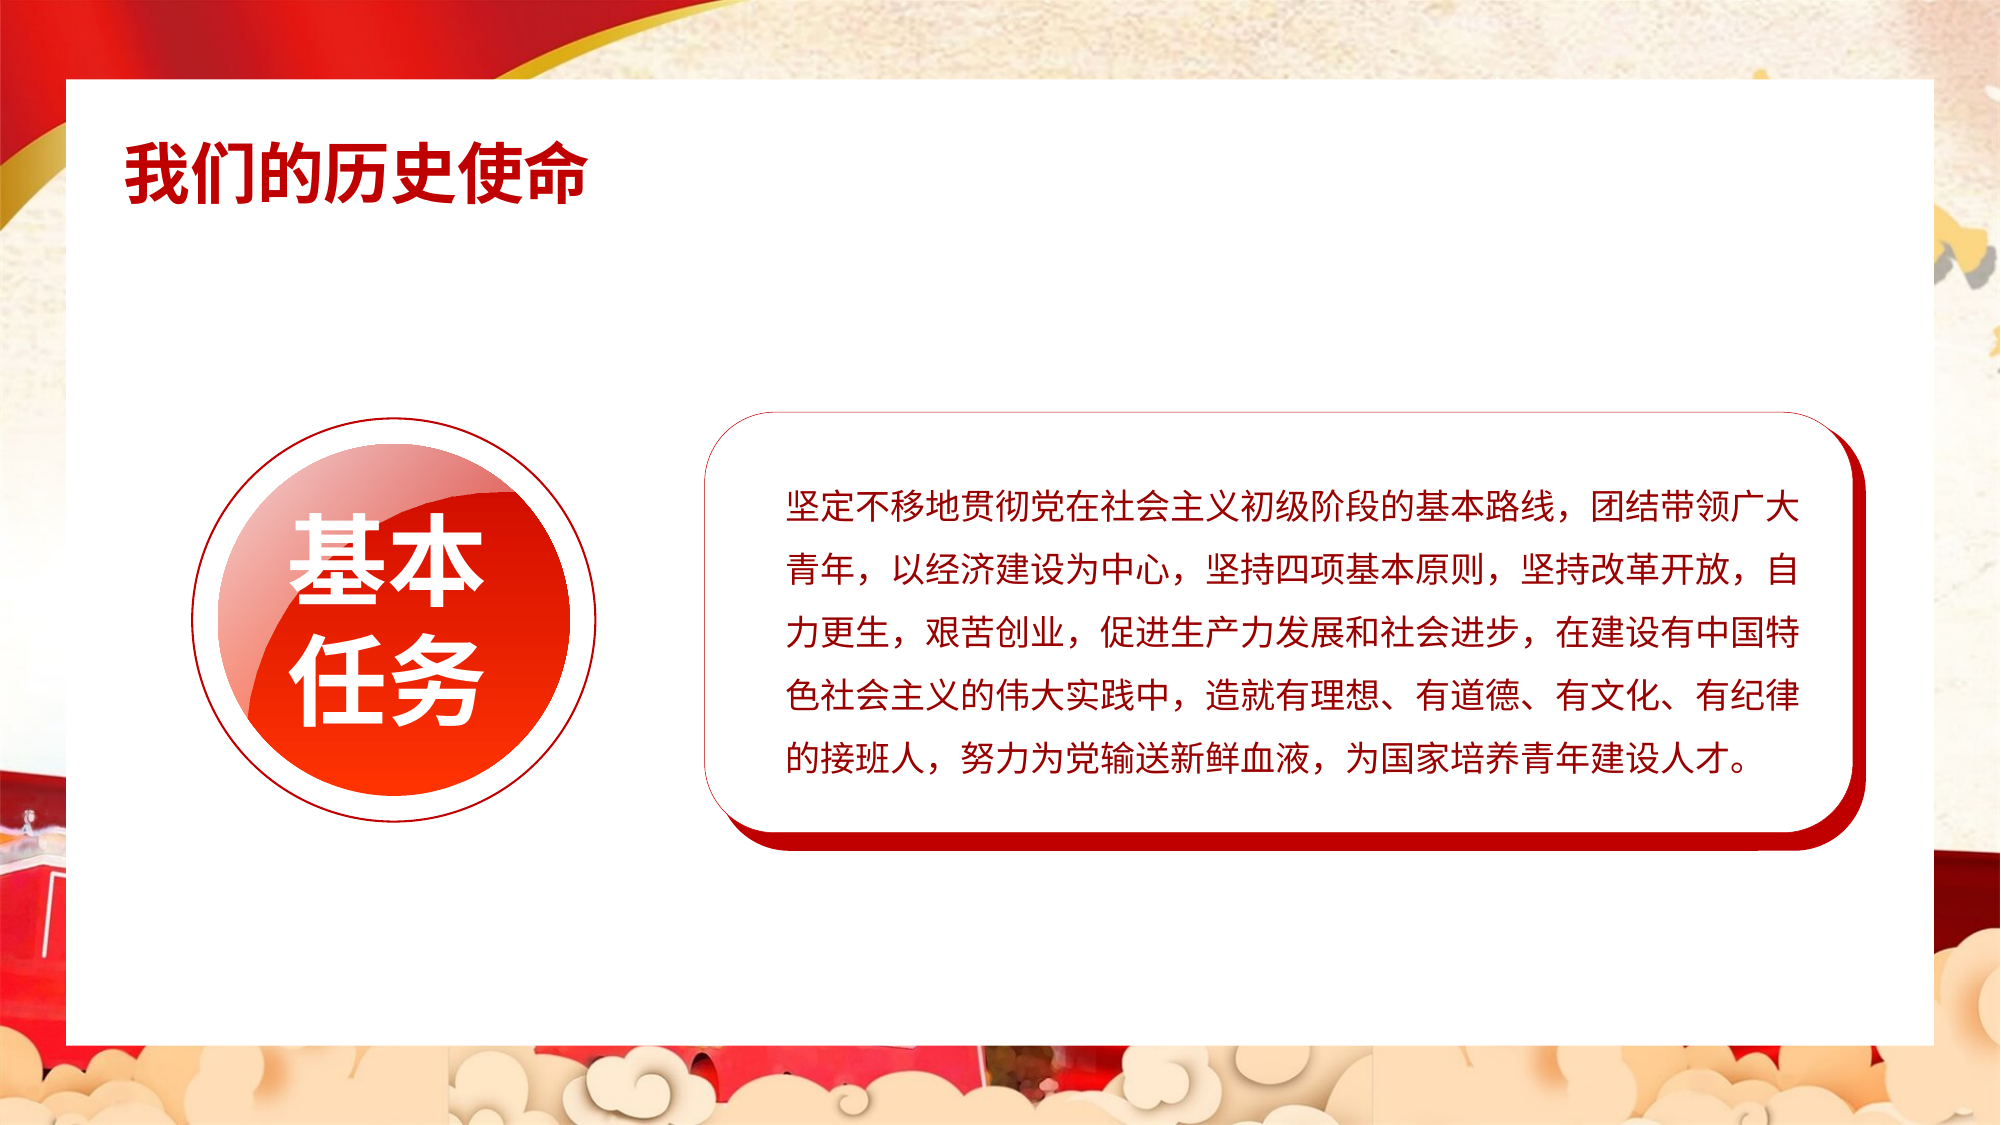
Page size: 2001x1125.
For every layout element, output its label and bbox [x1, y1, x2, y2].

picture [0, 0, 2000, 1125]
text_box [704, 412, 1866, 851]
text_box [192, 418, 596, 822]
